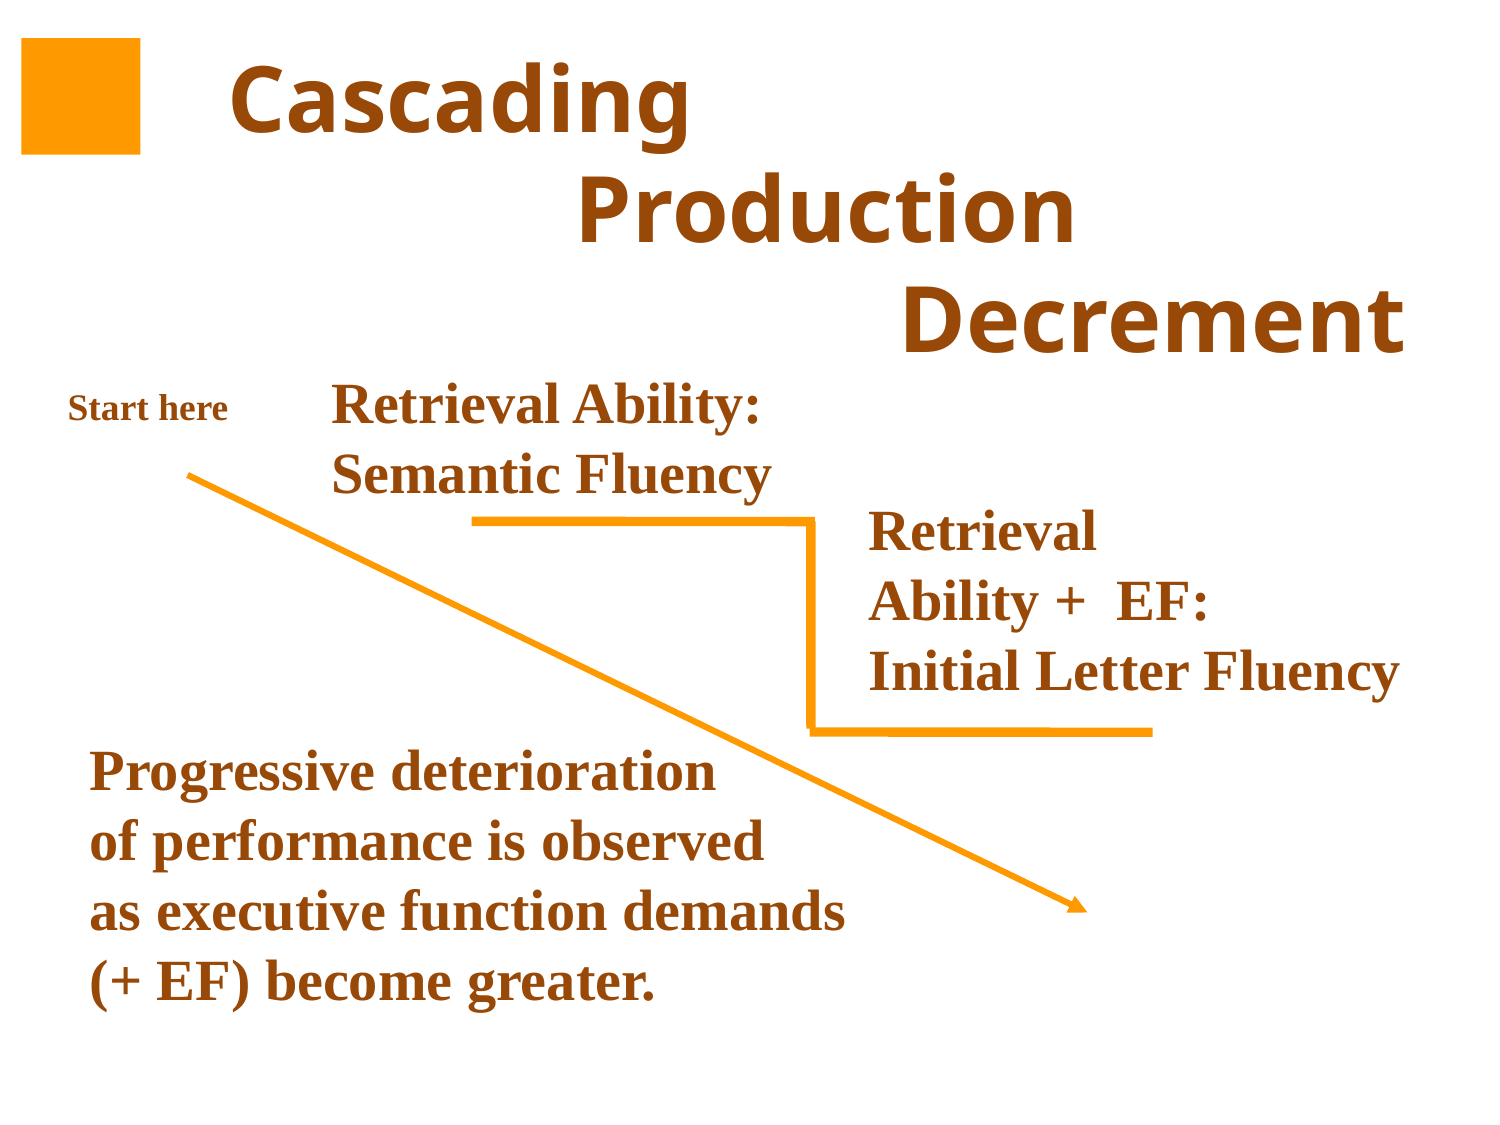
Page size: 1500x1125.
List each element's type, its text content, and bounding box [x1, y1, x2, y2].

text_box [19, 36, 142, 157]
text_box Start here [52, 375, 244, 435]
text_box Retrieval Ability: Semantic Fluency [316, 357, 789, 513]
text_box Retrieval Ability + EF: Initial Letter Fluency [853, 484, 1447, 710]
text_box Progressive deterioration of performance is observed as executive function demands (+ EF) become greater. [74, 724, 888, 1020]
text_box [187, 474, 1088, 913]
title Cascading Production Decrement [212, 112, 1500, 301]
